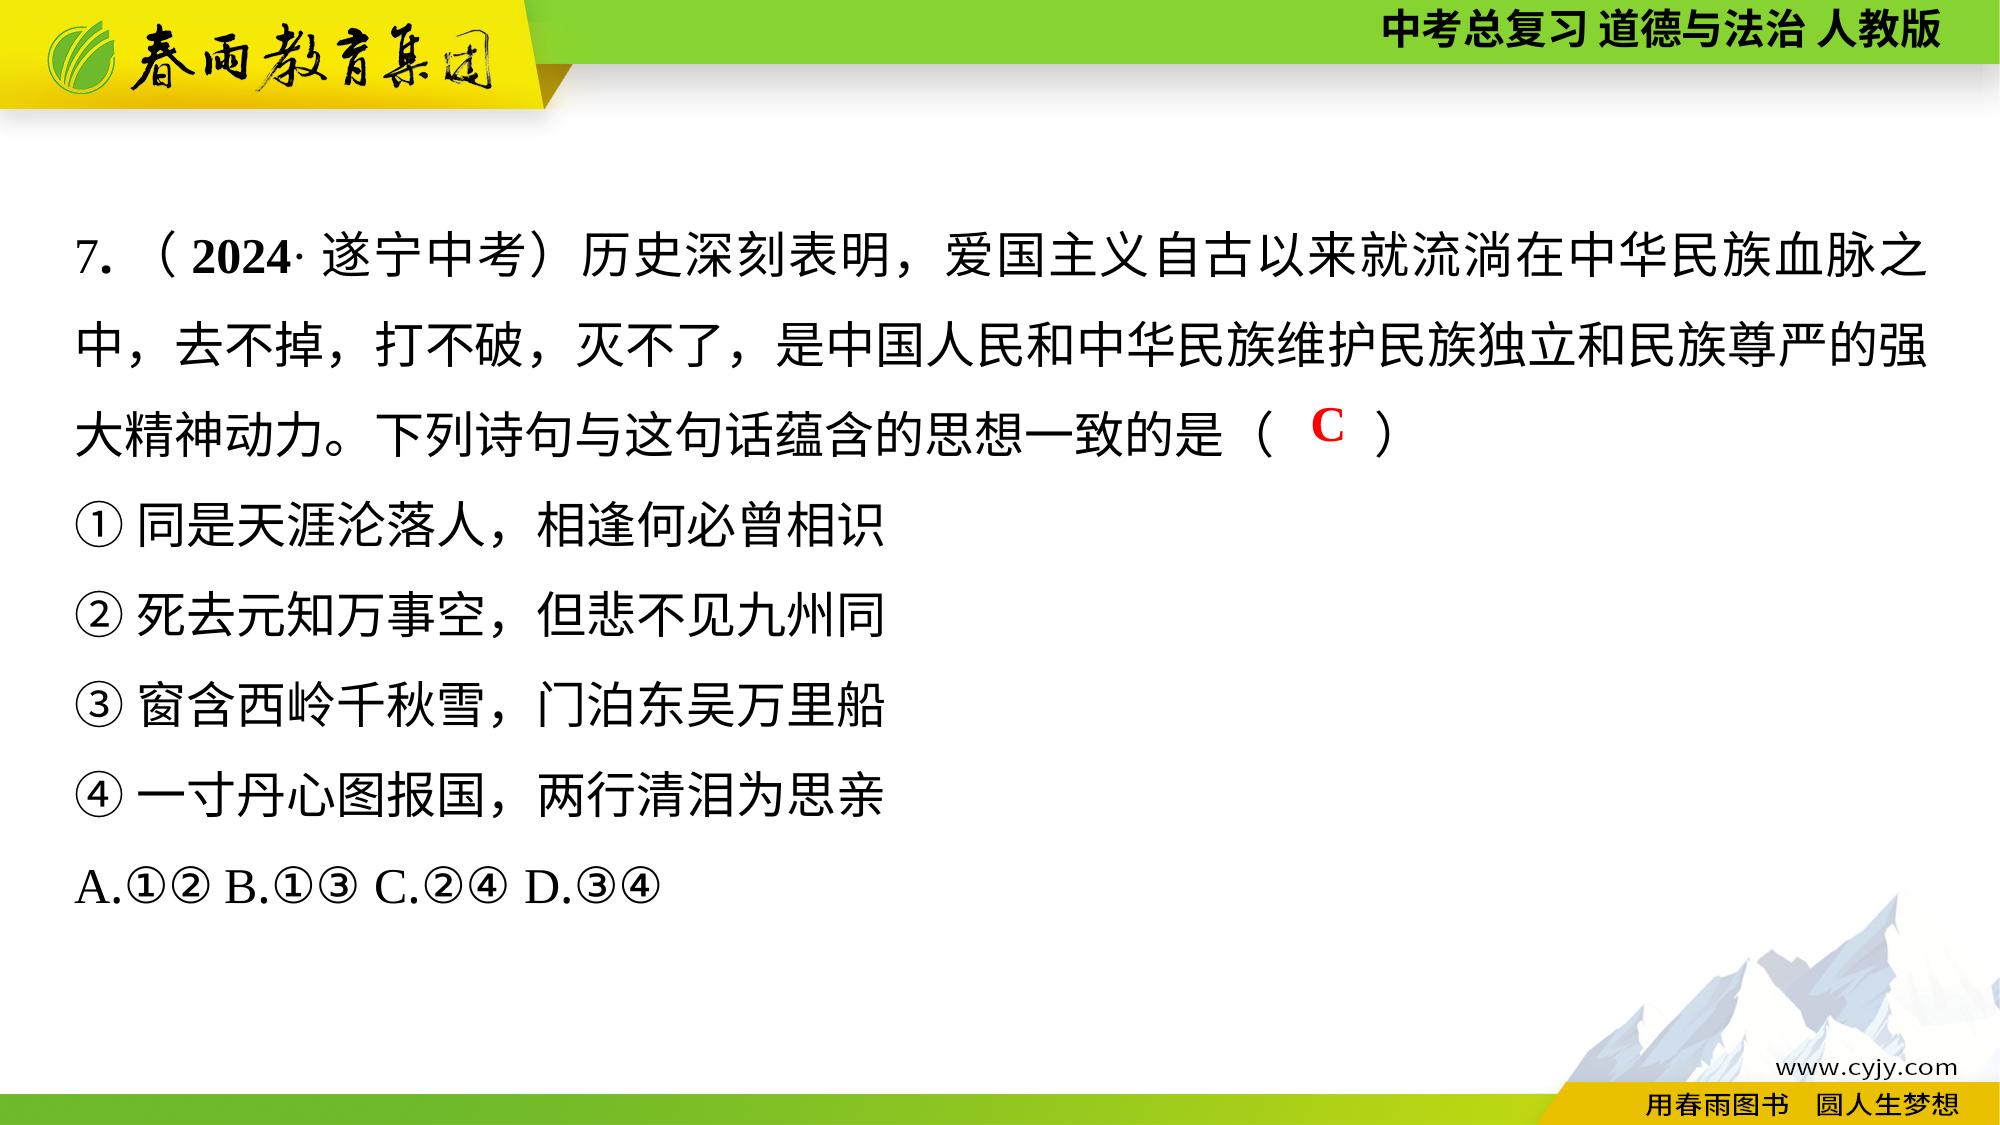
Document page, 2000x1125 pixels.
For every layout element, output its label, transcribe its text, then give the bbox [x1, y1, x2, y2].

text_box C [1295, 384, 1362, 459]
picture [0, 0, 2000, 1125]
list 7.（2024·遂宁中考）历史深刻表明，爱国主义自古以来就流淌在中华民族血脉之中，去不掉，打不破，灭不了，是中国人民和中华民族维护民族独立和民族尊严的强大精神动力。下列诗句与这句话蕴含的思想一致的是（ ） ①同是天涯沦落人，相逢何必曾相识 ②死去元知万事空，但悲不见九州同 ③窗含西岭千秋雪，门泊东吴万里船 ④一寸丹心图报国，两行清泪为思亲 A.①② B.①③ C.②④ D.③④ [59, 186, 1944, 929]
